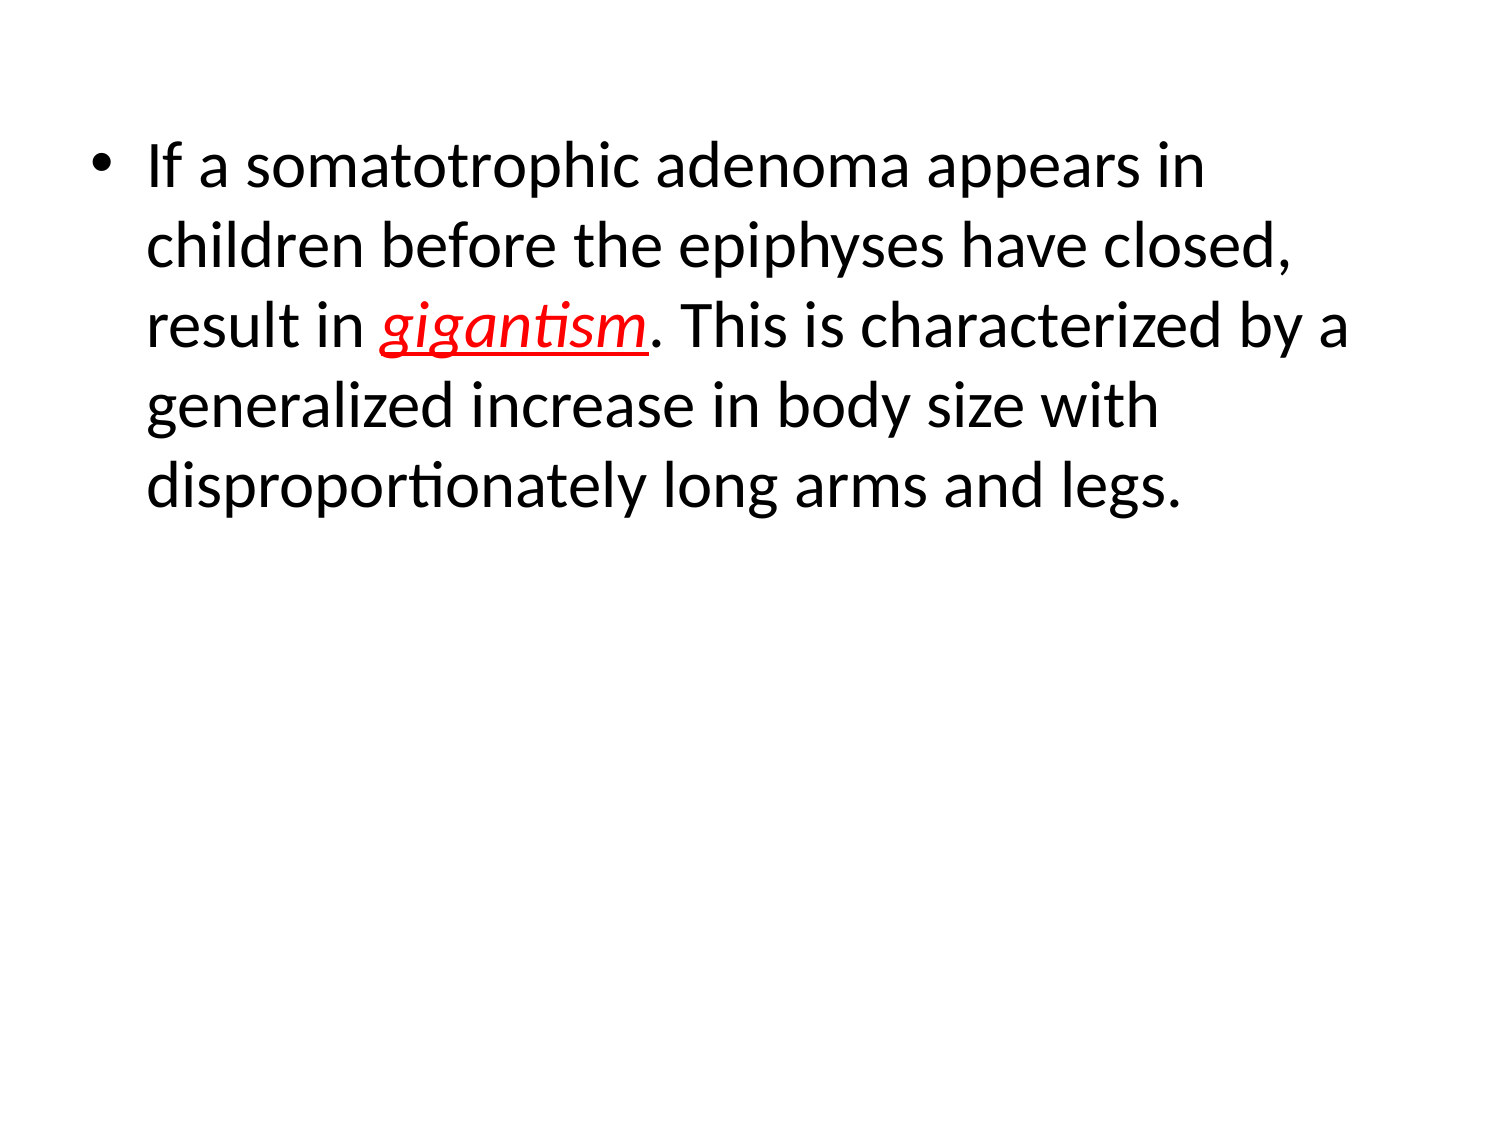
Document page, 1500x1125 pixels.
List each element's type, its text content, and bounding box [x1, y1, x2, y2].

list If a somatotrophic adenoma appears in children before the epiphyses have closed, result in gigantism. This is characterized by a generalized increase in body size with disproportionately long arms and legs. [75, 113, 1425, 1005]
